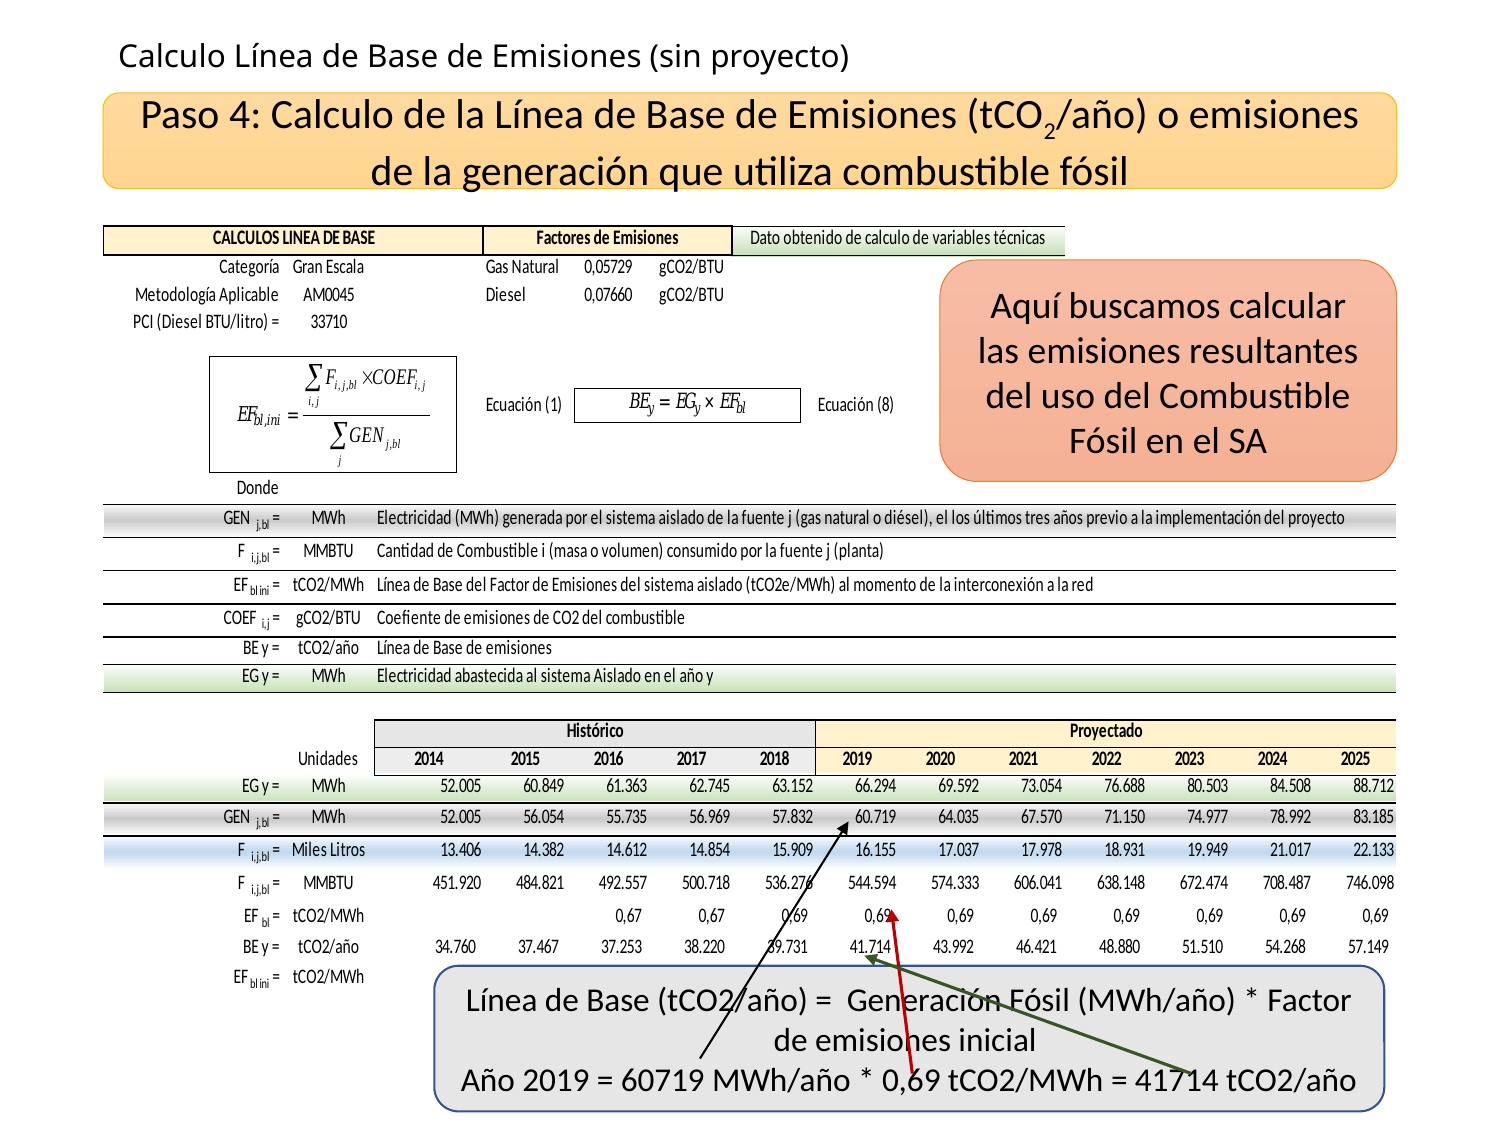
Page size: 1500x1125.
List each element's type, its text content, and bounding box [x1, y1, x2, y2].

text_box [699, 821, 849, 1059]
text_box Paso 4: Calculo de la Línea de Base de Emisiones (tCO2/año) o emisiones de la generación que utiliza combustible fósil [102, 92, 1398, 190]
title Calculo Línea de Base de Emisiones (sin proyecto) [103, 32, 1397, 83]
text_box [864, 955, 1192, 1074]
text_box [891, 909, 913, 955]
text_box Línea de Base (tCO2/año) = Generación Fósil (MWh/año) * Factor de emisiones inicial Año 2019 = 60719 MWh/año * 0,69 tCO2/MWh = 41714 tCO2/año [433, 998, 1386, 1113]
picture [103, 225, 1397, 998]
